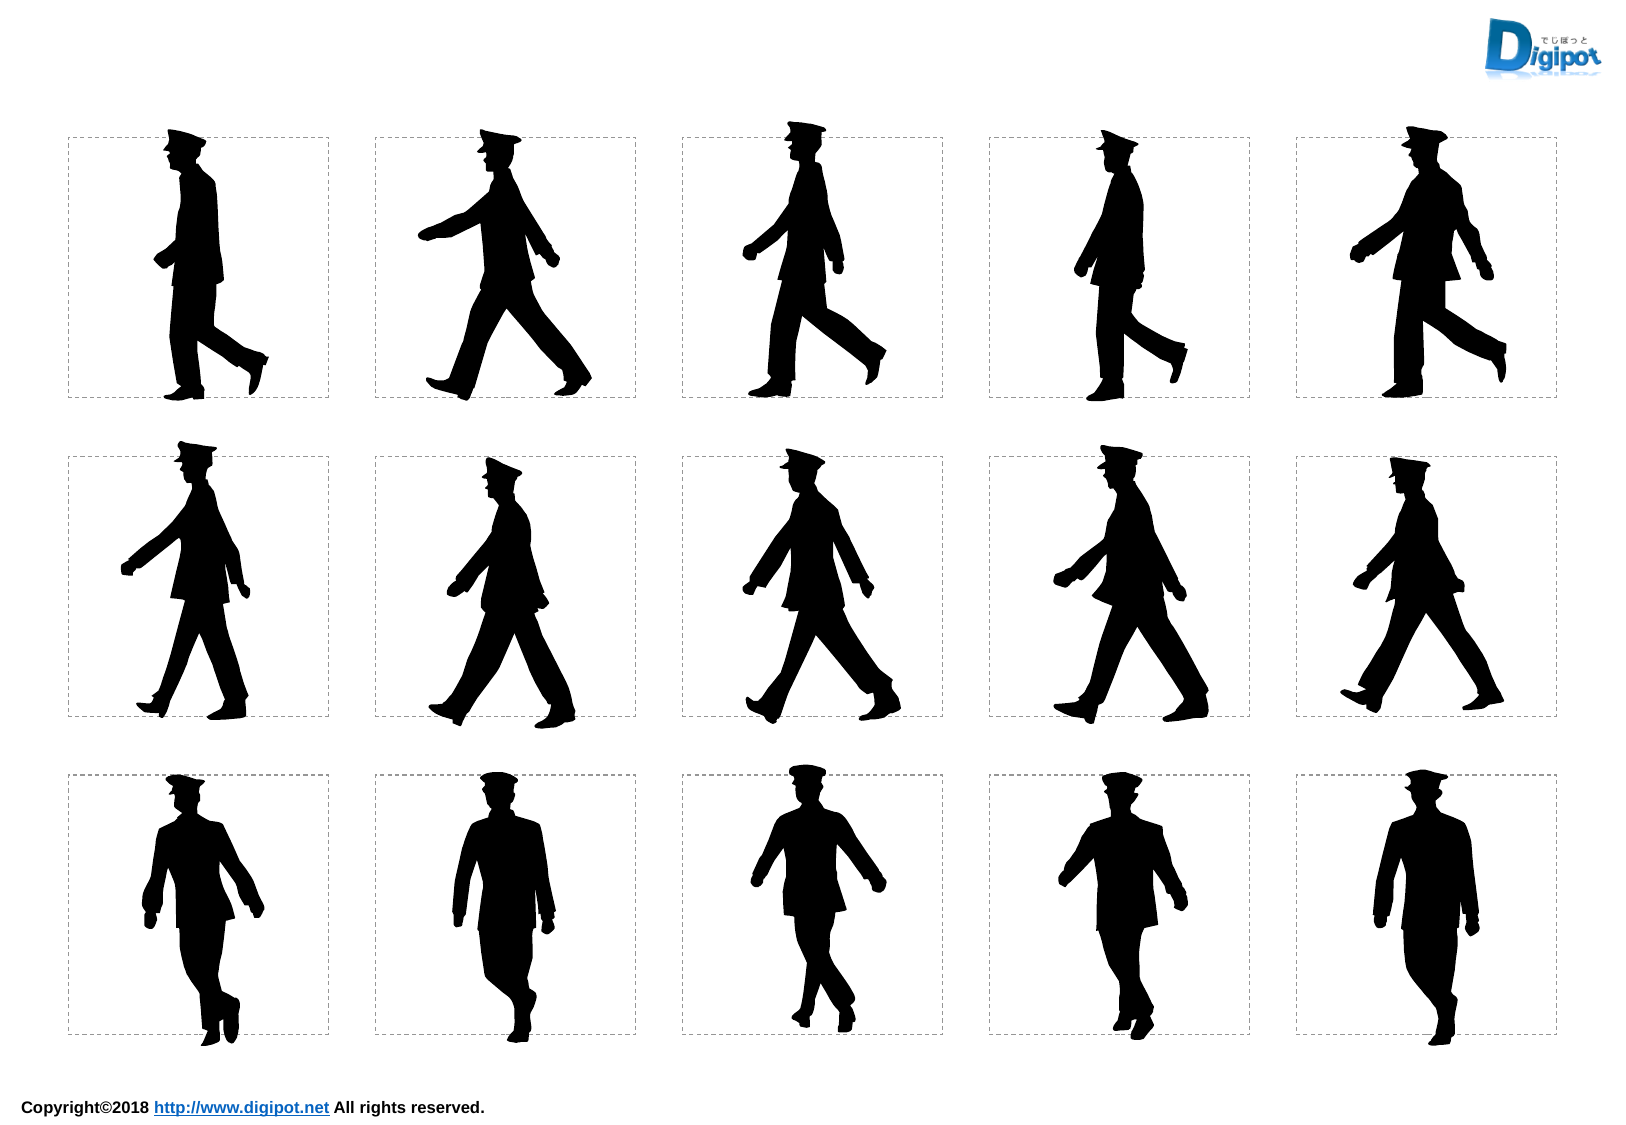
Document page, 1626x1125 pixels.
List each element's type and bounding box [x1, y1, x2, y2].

text_box [141, 774, 265, 1046]
text_box [417, 129, 592, 401]
text_box [452, 772, 557, 1043]
text_box [153, 129, 269, 401]
text_box [1074, 130, 1188, 402]
text_box [1058, 772, 1188, 1040]
text_box [1349, 126, 1507, 398]
text_box [1372, 769, 1480, 1046]
text_box [1340, 457, 1505, 713]
text_box [750, 764, 887, 1033]
text_box [742, 121, 887, 398]
picture [1485, 18, 1602, 82]
text_box [120, 441, 251, 720]
text_box [742, 448, 901, 724]
text_box [1053, 445, 1209, 724]
text_box [428, 457, 576, 729]
